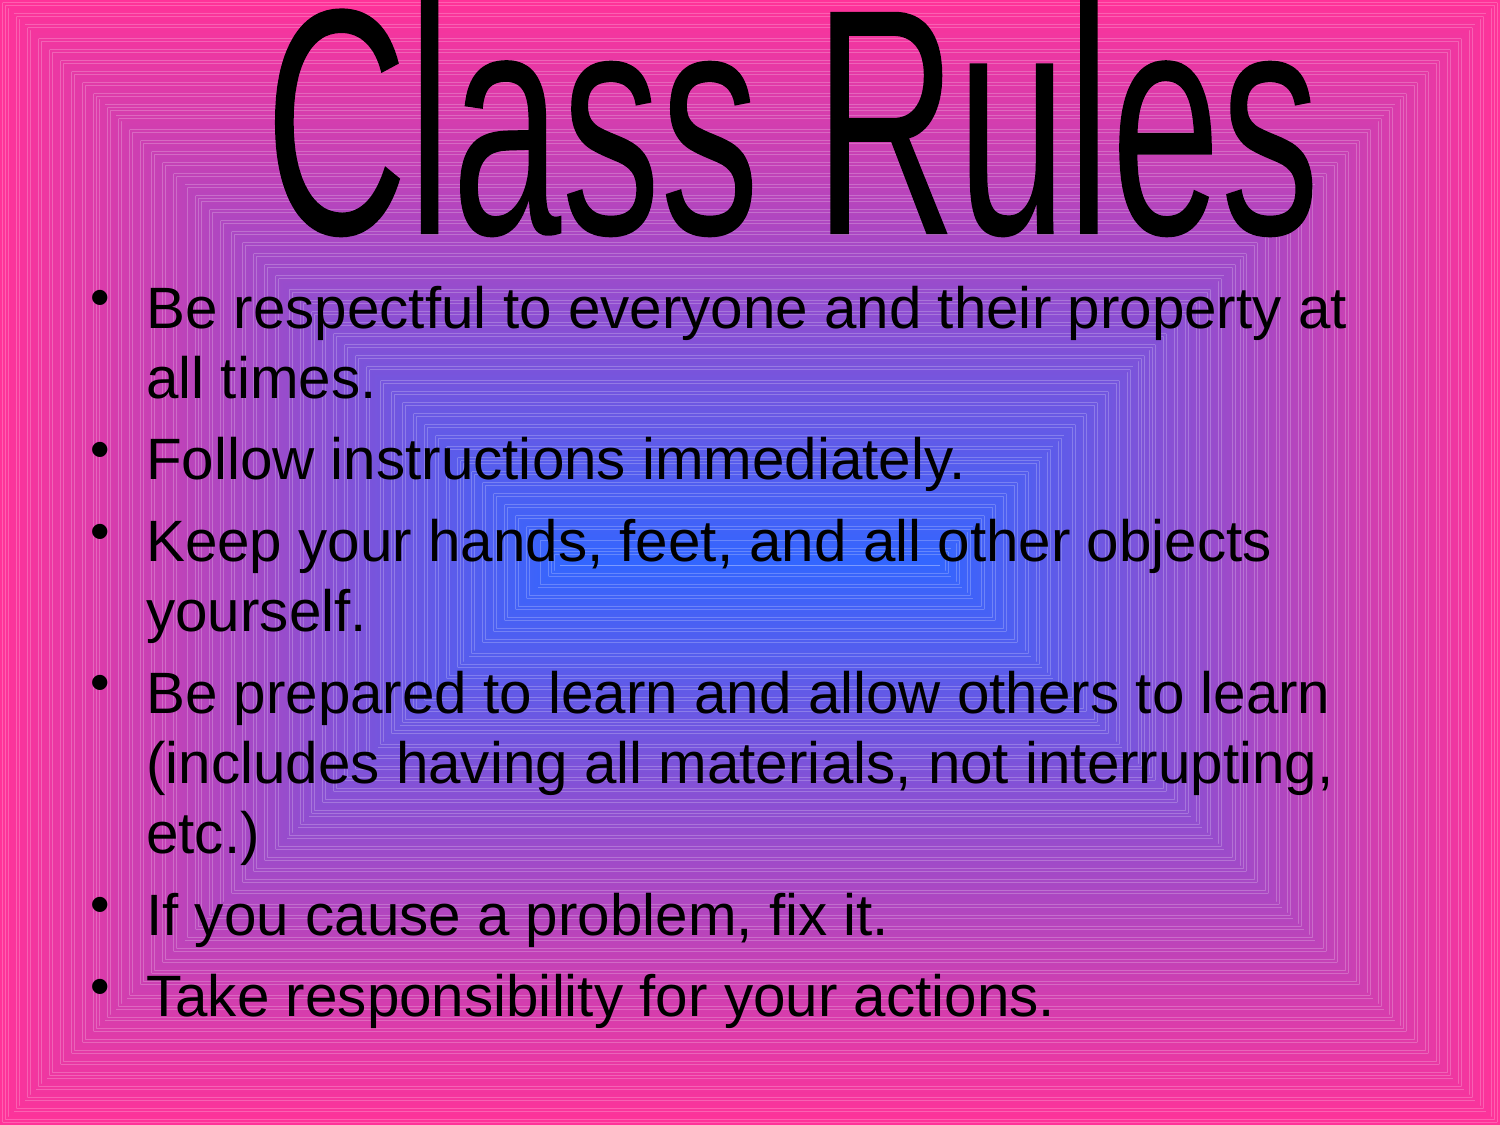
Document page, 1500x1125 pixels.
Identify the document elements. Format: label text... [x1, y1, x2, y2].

list Be respectful to everyone and their property at all times. Follow instructions immediately. Keep your hands, feet, and all other objects yourself. Be prepared to learn and allow others to learn (includes having all materials, not interrupting, etc.) If you cause a problem, fix it. Take responsibility for your actions. [74, 262, 1426, 1006]
